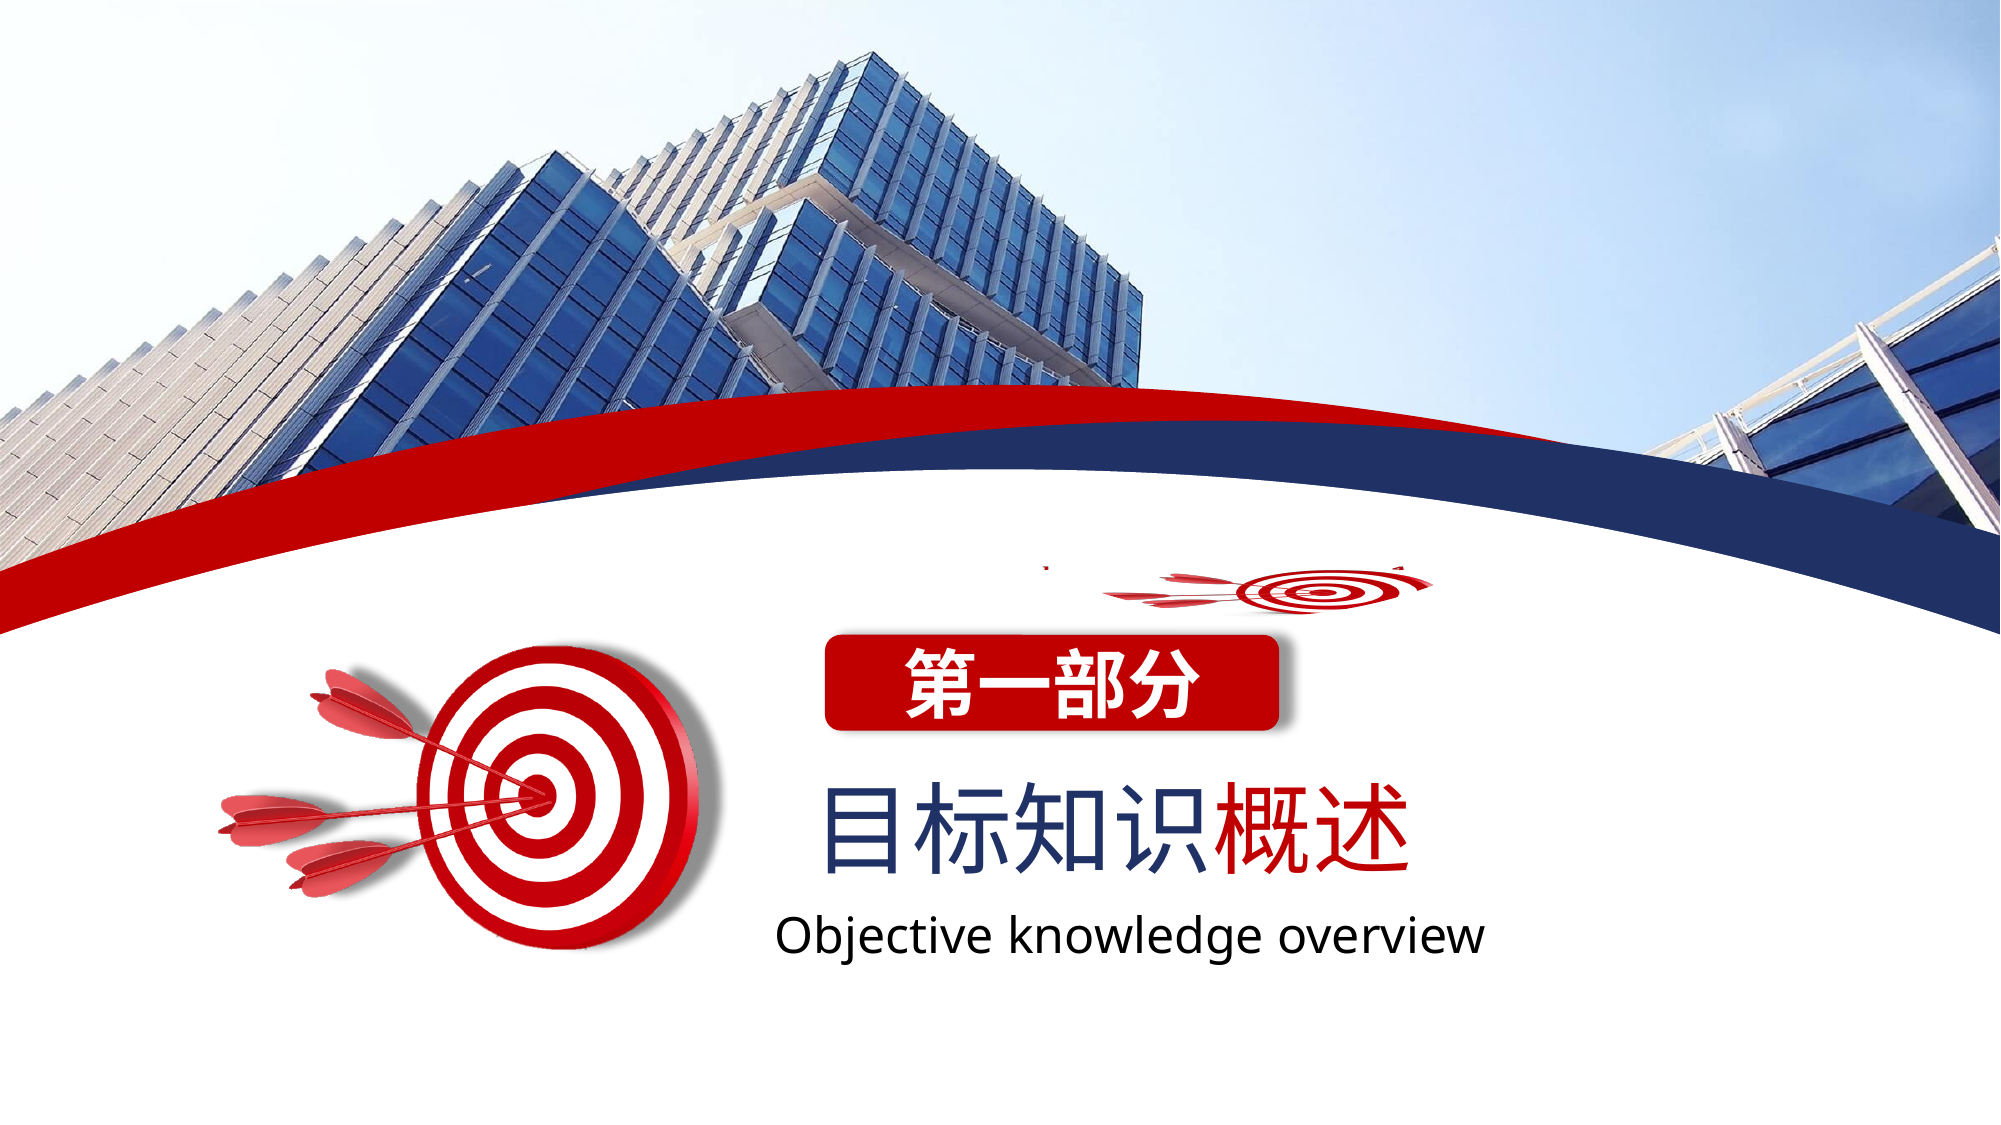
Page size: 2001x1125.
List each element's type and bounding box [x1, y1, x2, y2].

picture [1029, 562, 1484, 617]
picture [205, 608, 714, 958]
text_box [0, 0, 2000, 1125]
